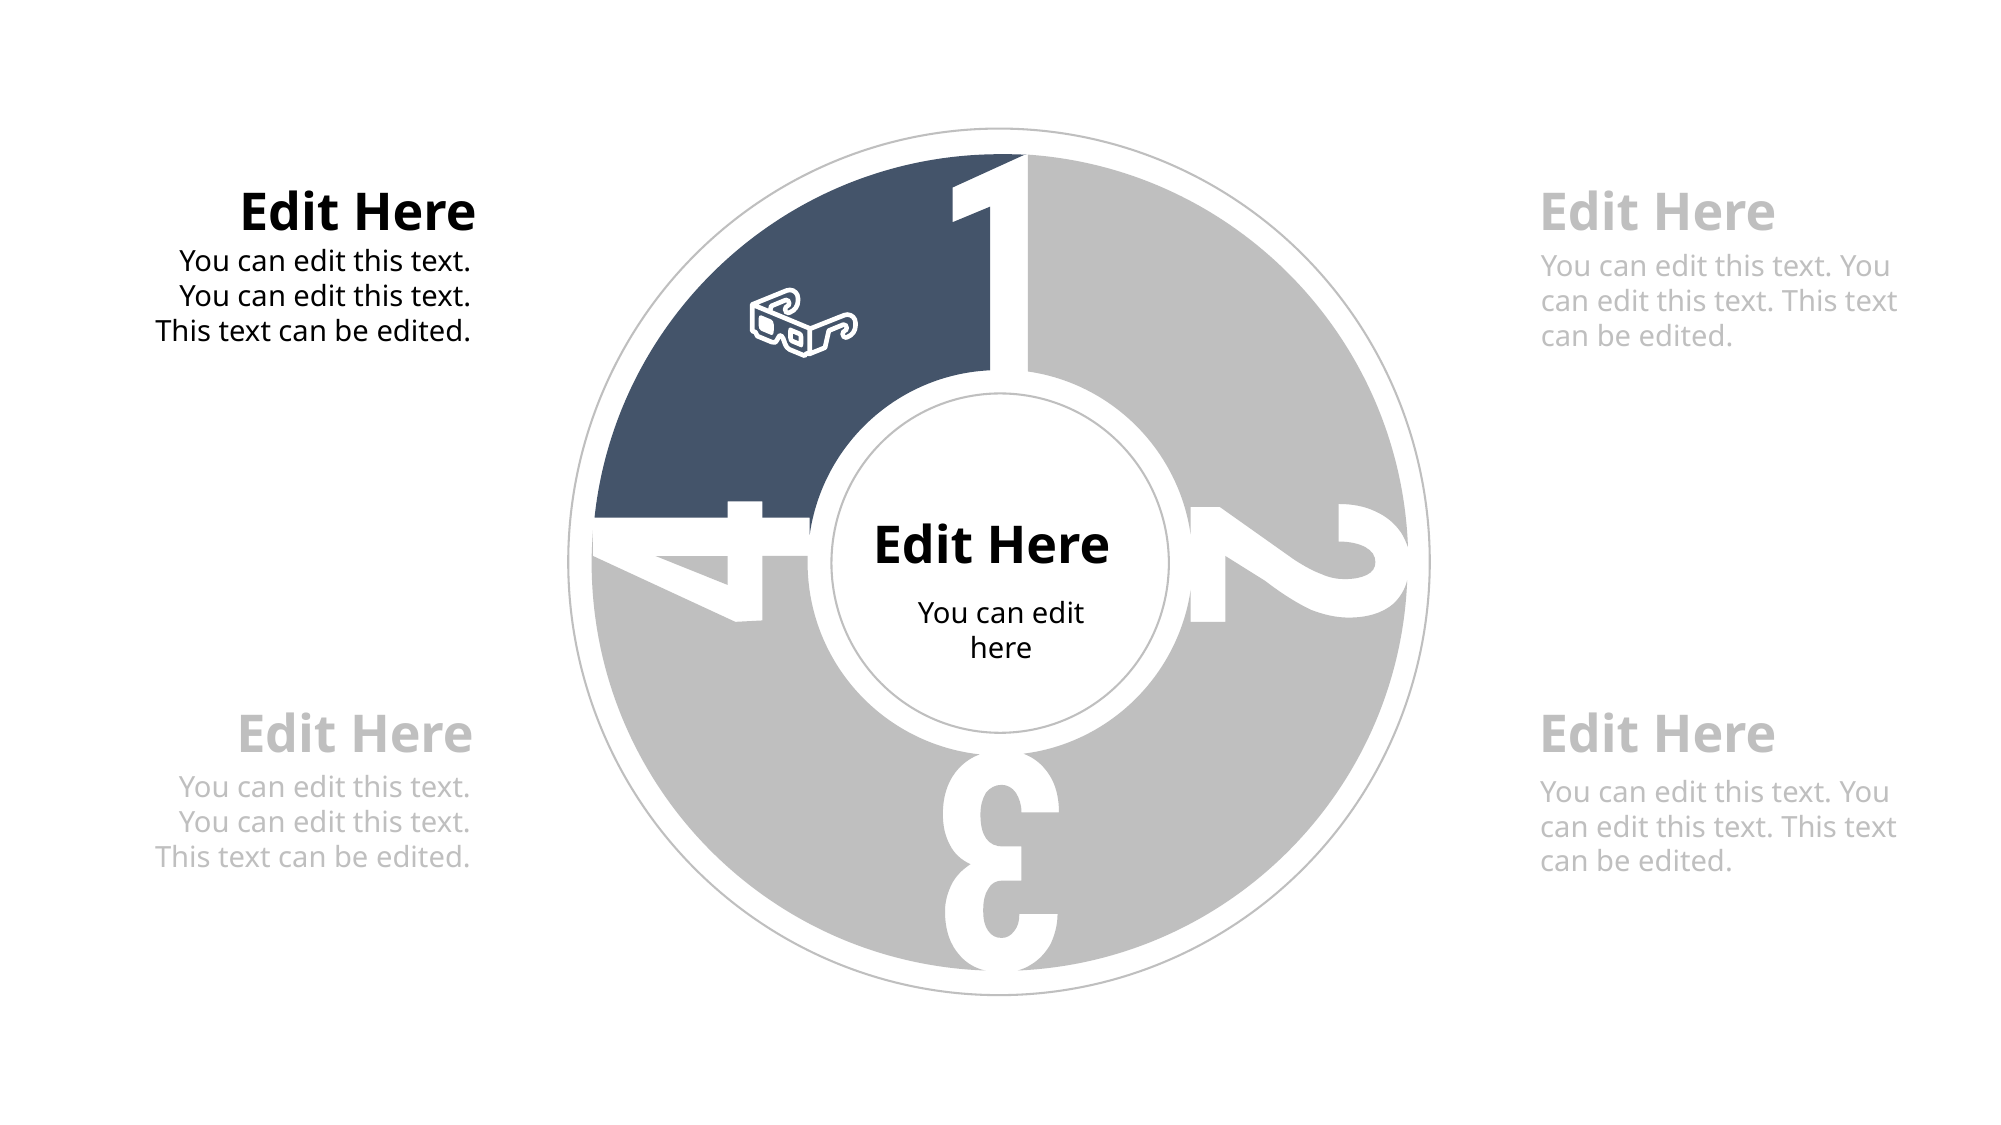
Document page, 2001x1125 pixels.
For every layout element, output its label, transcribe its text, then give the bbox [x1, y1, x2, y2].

text_box Edit Here [1538, 699, 1952, 790]
text_box [980, 555, 1408, 971]
text_box You can edit this text. You can edit this text. This text can be edited. [117, 235, 487, 357]
text_box [594, 154, 1028, 535]
text_box You can edit this text. You can edit this text. This text can be edited. [132, 760, 486, 882]
text_box Edit Here [853, 511, 1131, 602]
text_box You can edit here [886, 602, 1116, 664]
text_box [591, 530, 986, 971]
text_box Edit Here [108, 177, 477, 268]
text_box Edit Here [108, 699, 474, 790]
text_box [1027, 154, 1408, 580]
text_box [747, 265, 861, 379]
text_box Edit Here [1538, 177, 1935, 268]
text_box You can edit this text. You can edit this text. This text can be edited. [1525, 240, 1922, 362]
text_box [655, 556, 728, 585]
text_box [567, 127, 1431, 997]
text_box You can edit this text. You can edit this text. This text can be edited. [1525, 765, 1921, 887]
